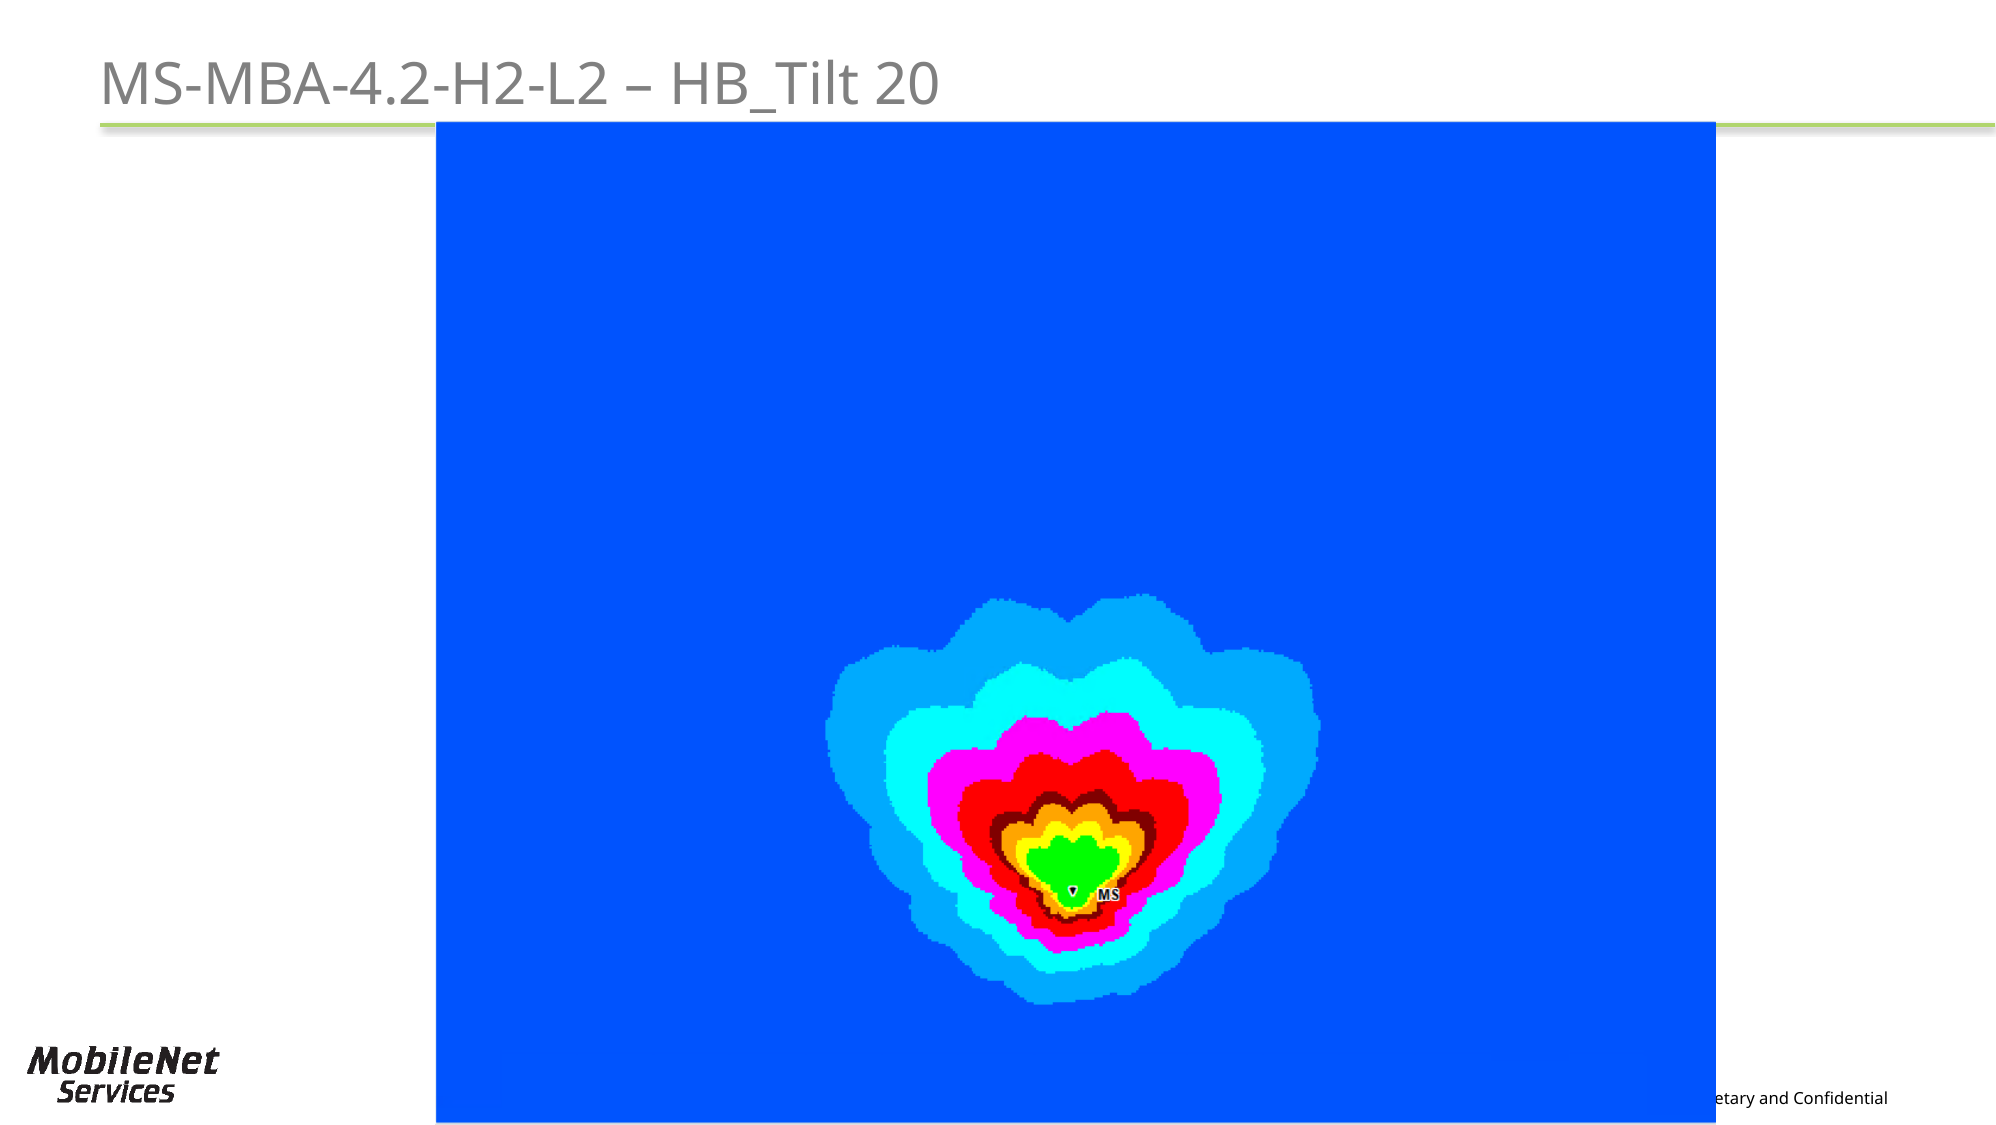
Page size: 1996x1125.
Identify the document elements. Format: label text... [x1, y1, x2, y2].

picture [434, 121, 1716, 1125]
picture [19, 1037, 226, 1113]
title MS-MBA-4.2-H2-L2 – HB_Tilt 20 [85, 0, 1881, 175]
